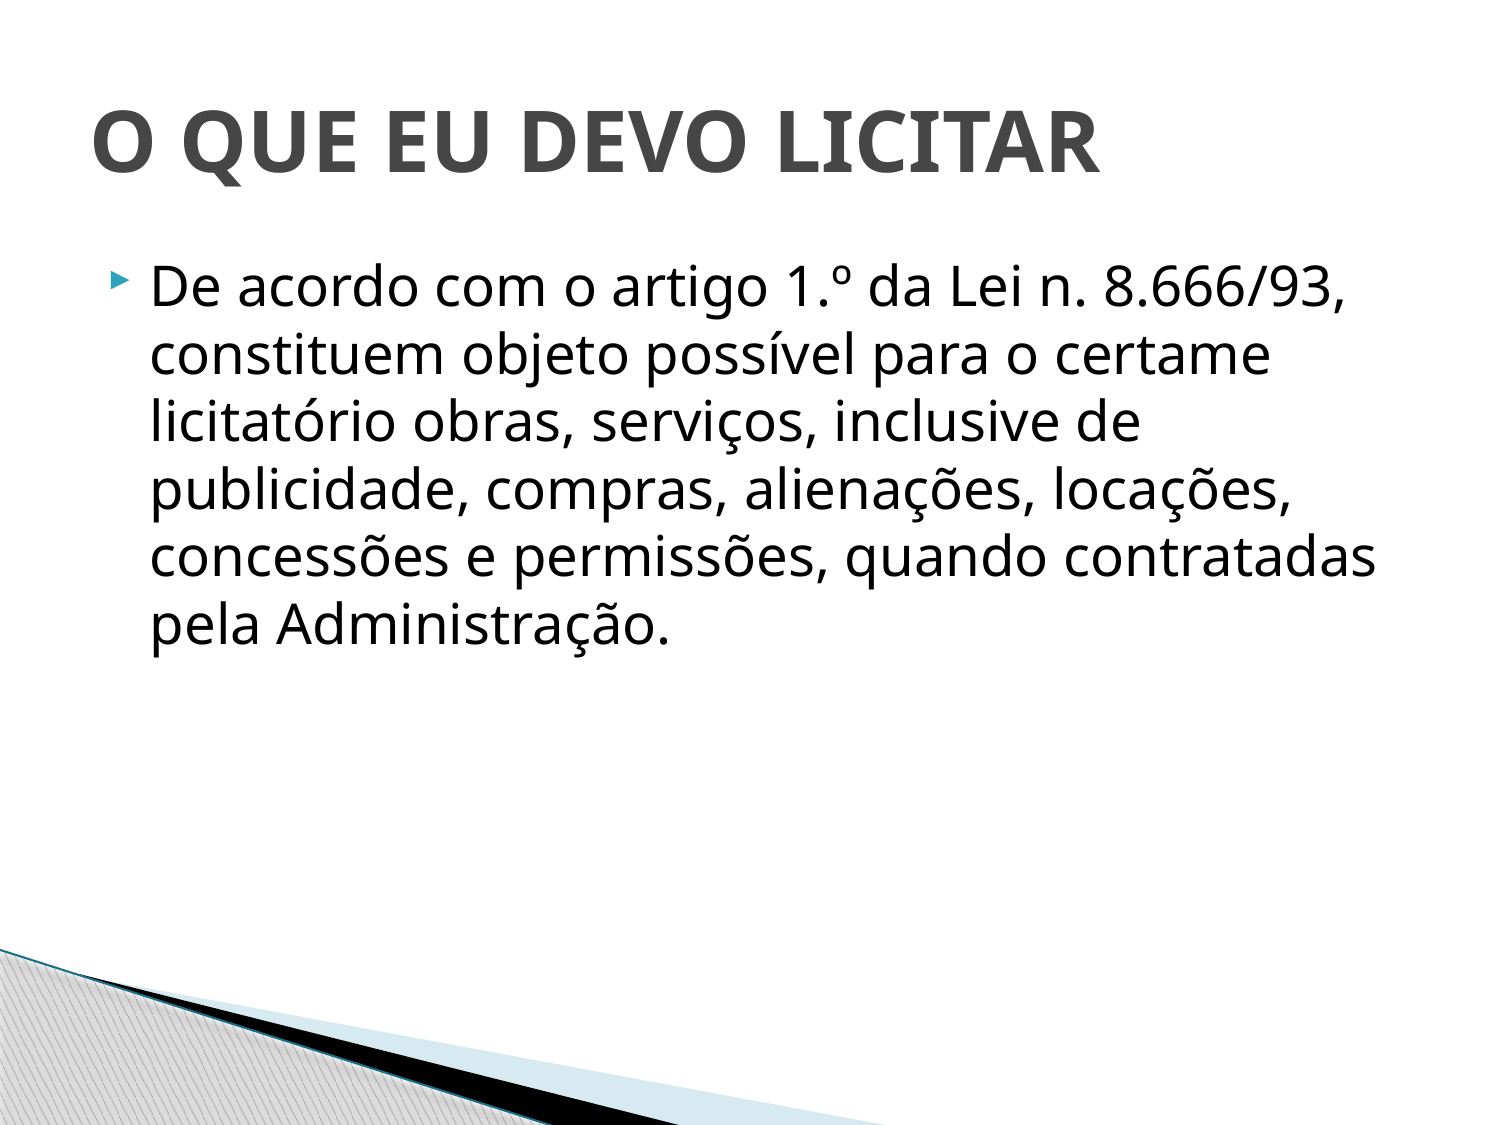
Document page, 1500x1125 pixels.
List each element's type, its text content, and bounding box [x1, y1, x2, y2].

title O QUE EU DEVO LICITAR [75, 45, 1425, 233]
list De acordo com o artigo 1.º da Lei n. 8.666/93, constituem objeto possível para o certame licitatório obras, serviços, inclusive de publicidade, compras, alienações, locações, concessões e permissões, quando contratadas pela Administração. [75, 243, 1425, 986]
